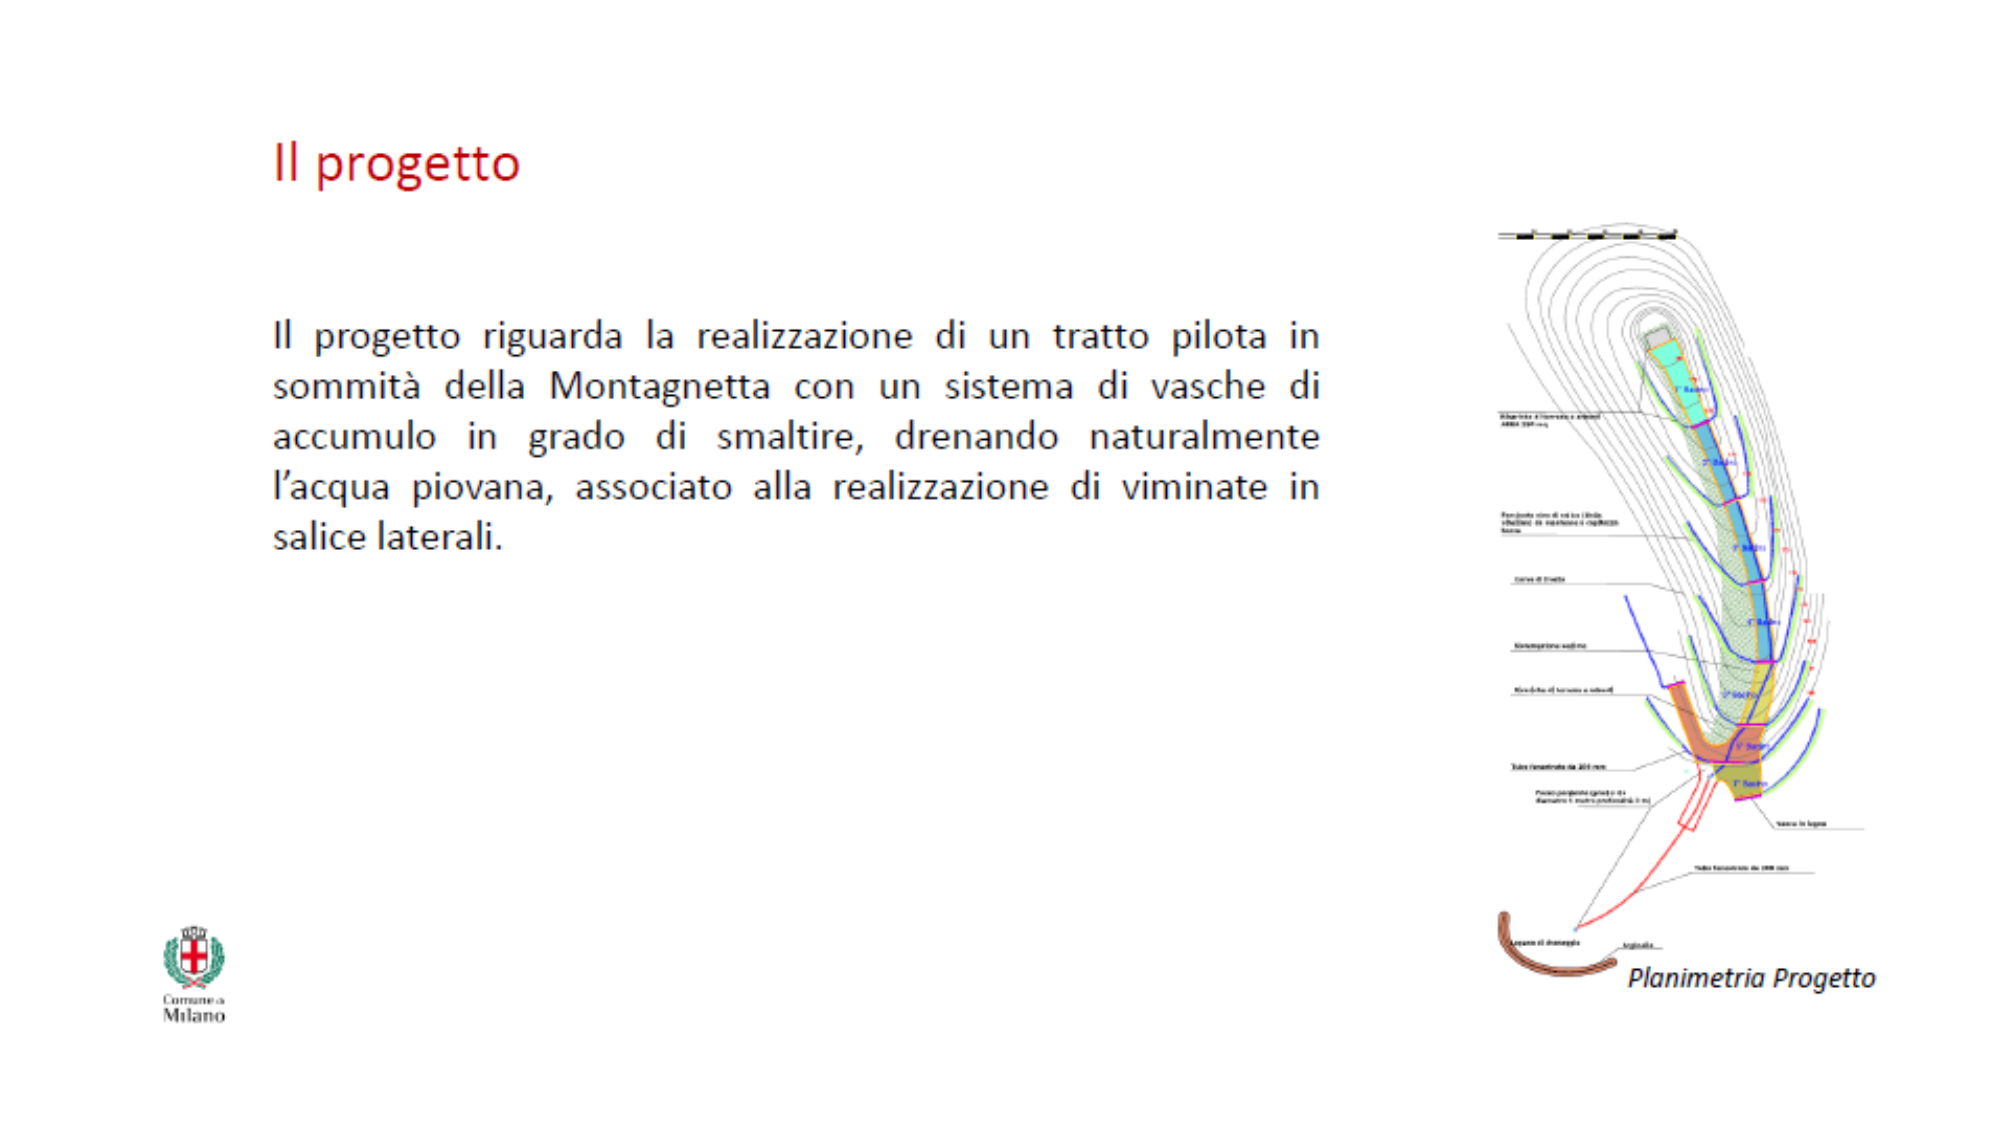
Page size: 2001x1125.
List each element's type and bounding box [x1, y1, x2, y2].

picture [135, 110, 1898, 1032]
